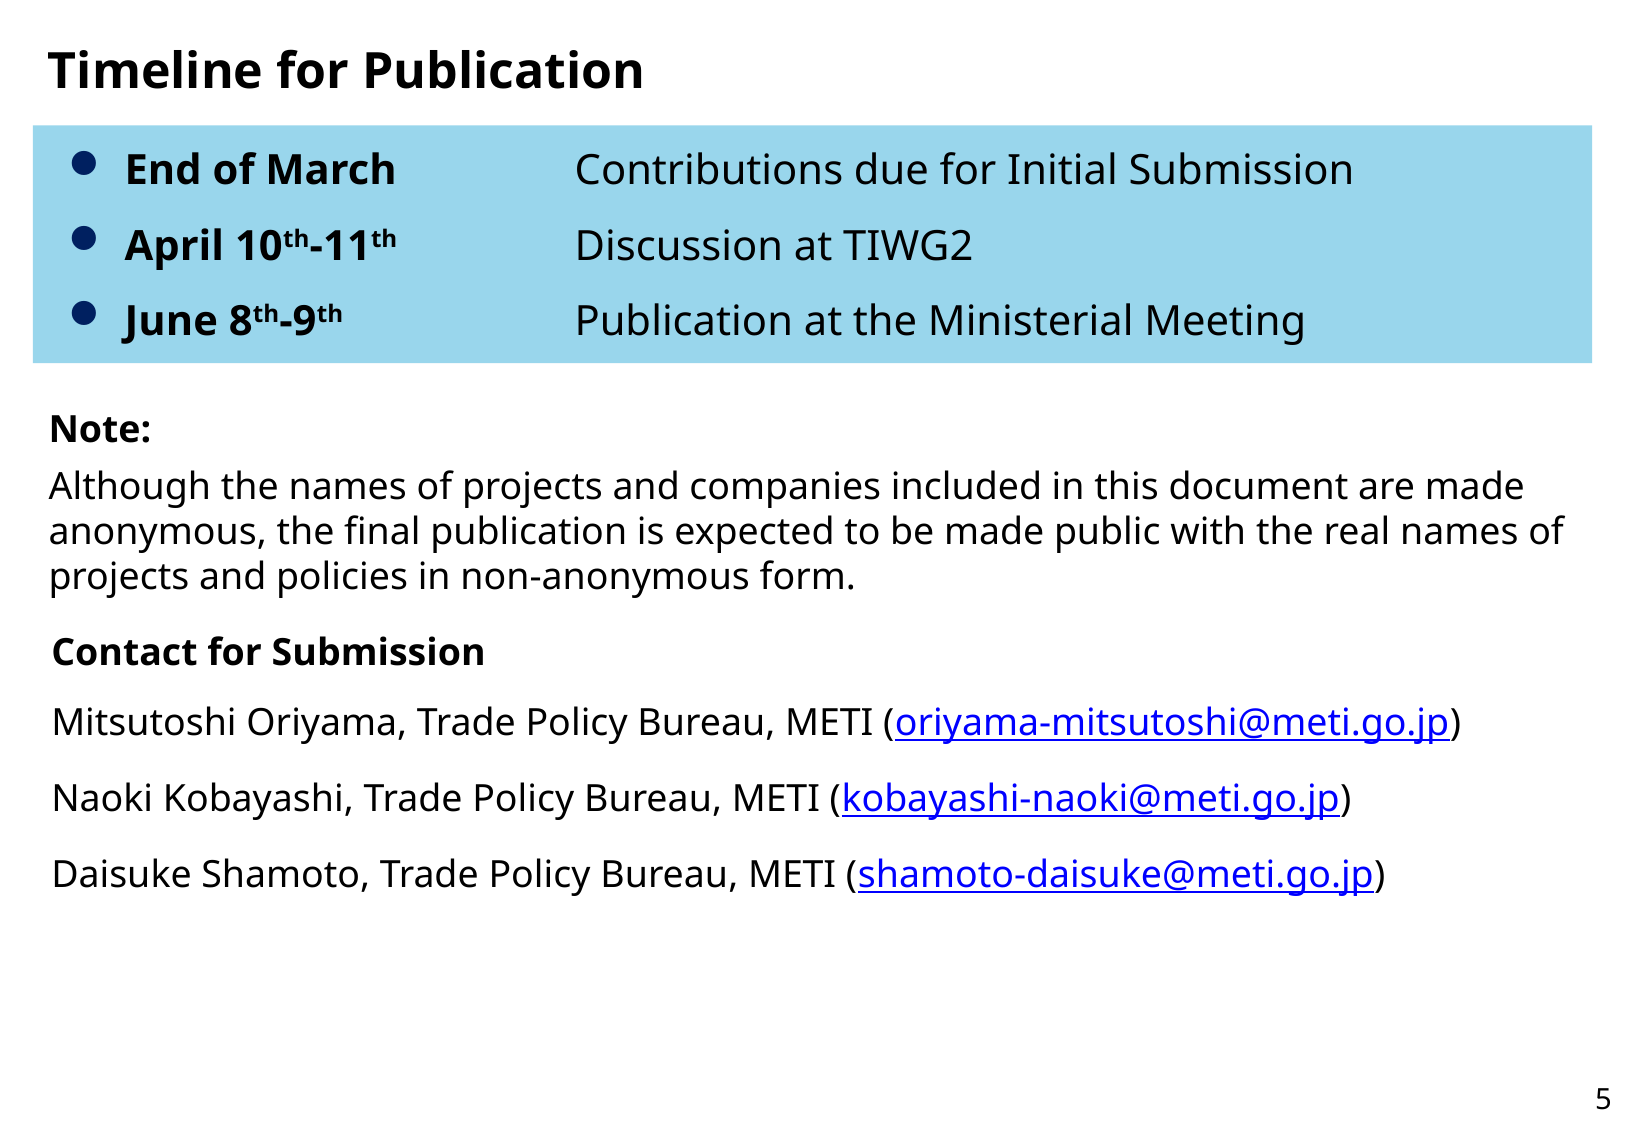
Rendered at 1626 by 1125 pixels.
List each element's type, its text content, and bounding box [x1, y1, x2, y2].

title Timeline for Publication [32, 30, 1593, 107]
text_box Contact for Submission Mitsutoshi Oriyama, Trade Policy Bureau, METI (oriyama-mitsutoshi@meti.go.jp) Naoki Kobayashi, Trade Policy Bureau, METI (kobayashi-naoki@meti.go.jp) Daisuke Shamoto, Trade Policy Bureau, METI (shamoto-daisuke@meti.go.jp) [36, 620, 1625, 979]
list End of March Contributions due for Initial Submission April 10th-11th Discussion at TIWG2 June 8th-9th Publication at the Ministerial Meeting [32, 125, 1593, 364]
text_box Note: Although the names of projects and companies included in this document are made anonymous, the final publication is expected to be made public with the real names of projects and policies in non-anonymous form. [33, 397, 1625, 605]
slide_number 4 [1247, 1070, 1625, 1125]
